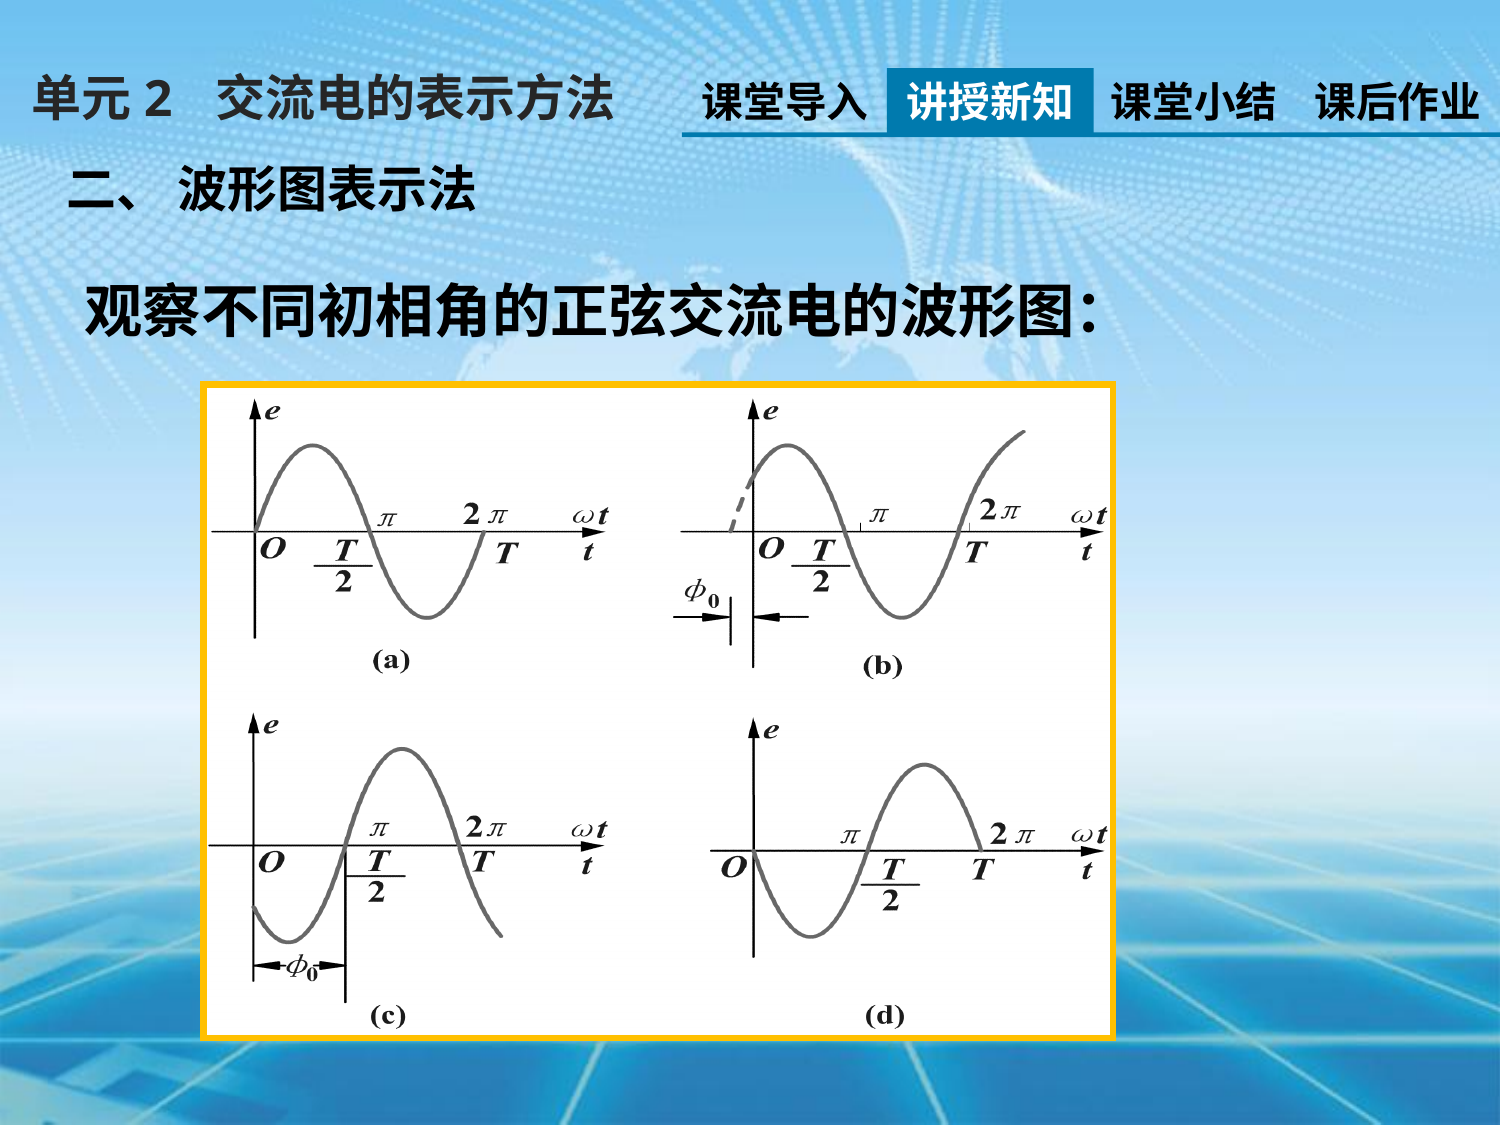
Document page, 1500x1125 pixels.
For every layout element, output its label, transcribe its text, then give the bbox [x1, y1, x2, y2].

text_box 观察不同初相角的正弦交流电的波形图： [69, 266, 1181, 352]
text_box 二、 波形图表示法 [19, 173, 525, 287]
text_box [16, 59, 1500, 135]
picture [0, 0, 1500, 1125]
